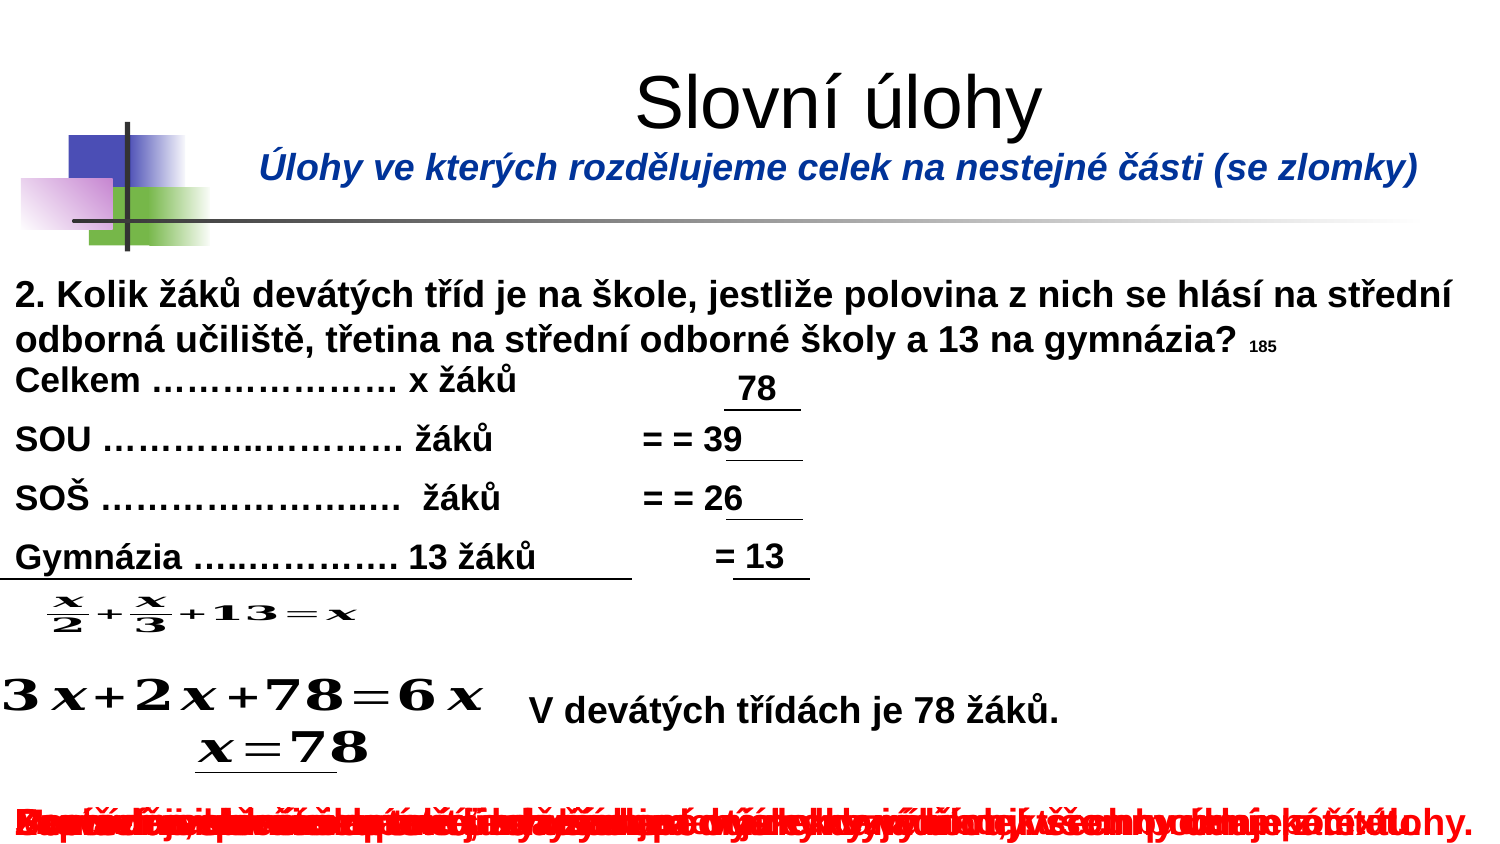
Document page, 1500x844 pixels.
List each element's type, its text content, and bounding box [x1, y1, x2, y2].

text_box Slovní úlohy Úlohy ve kterých rozdělujeme celek na nestejné části (se zlomky) [177, 43, 1500, 198]
text_box Zapíšeme slovní odpověď na všechna otázky dané úlohy. [0, 797, 1500, 844]
text_box Celkem ………………… x žáků [0, 354, 573, 402]
text_box 78 [722, 362, 908, 410]
text_box 2. Kolik žáků devátých tříd je na škole, jestliže polovina z nich se hlásí na střední odborná učiliště, třetina na střední odborné školy a 13 na gymnázia? 185 [0, 244, 1500, 387]
text_box Gymnázia …..…………. 13 žáků [0, 531, 631, 578]
text_box = 13 [631, 530, 821, 578]
text_box V devátých třídách je 78 žáků. [513, 667, 1436, 750]
